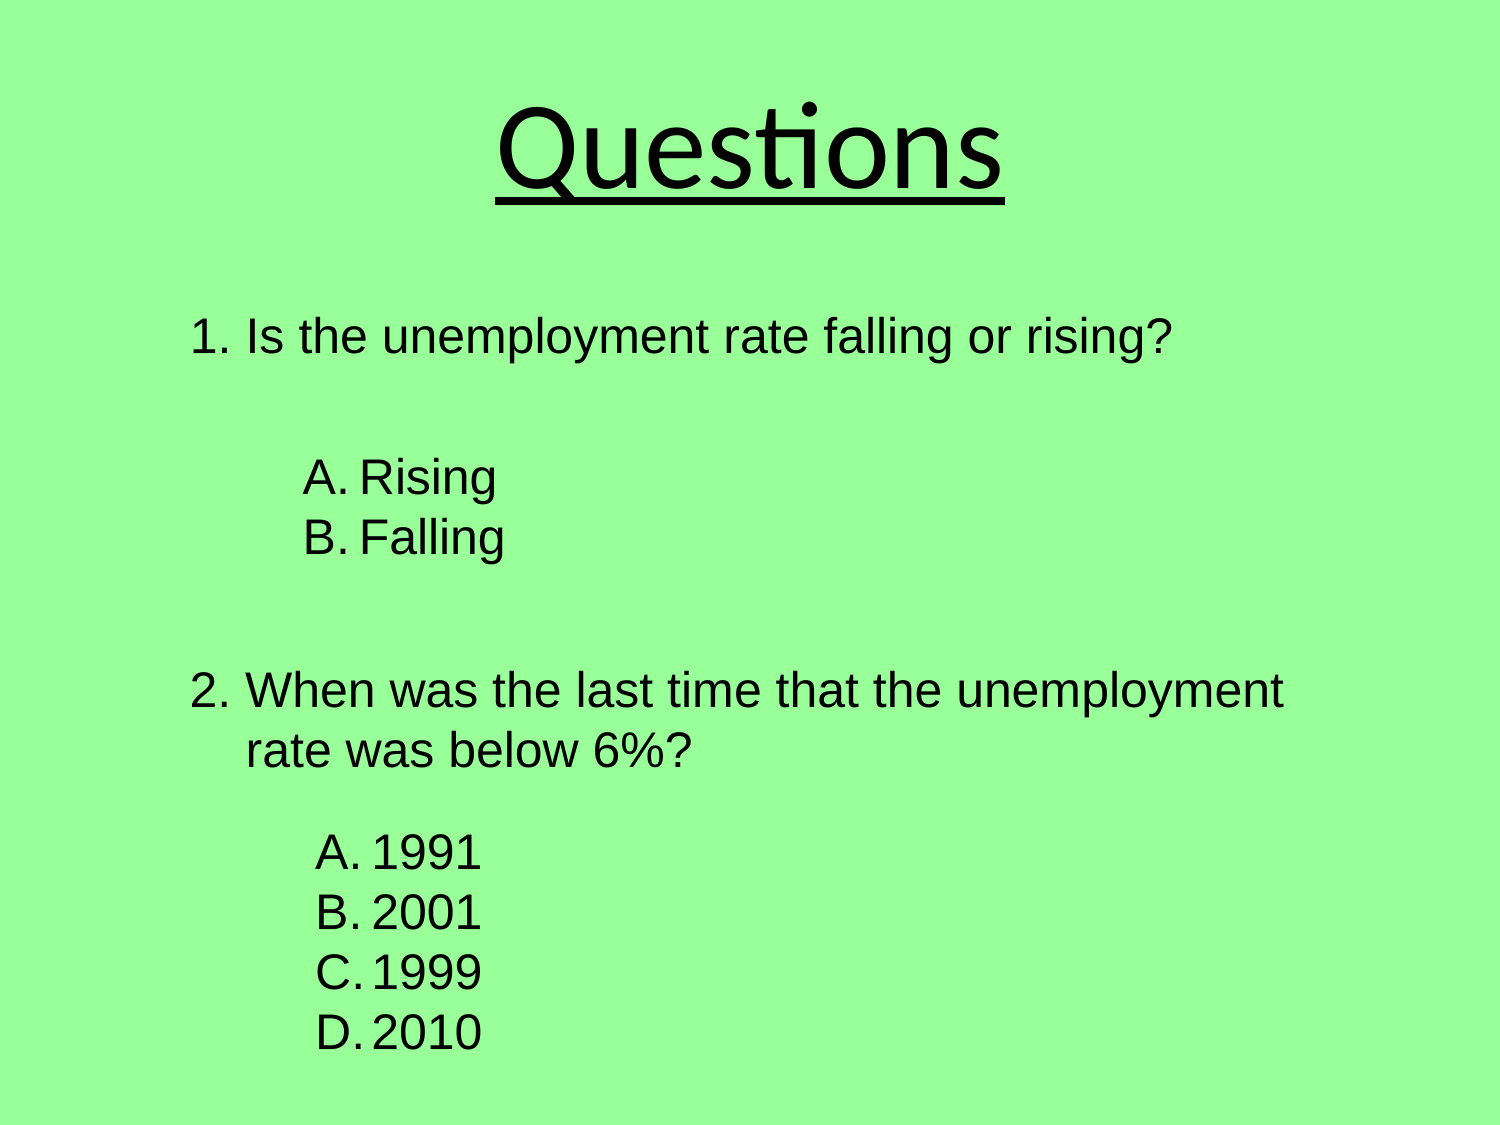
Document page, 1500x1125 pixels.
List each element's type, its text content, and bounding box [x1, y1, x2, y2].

text_box Rising Falling [288, 437, 527, 573]
text_box 1991 2001 1999 2010 [300, 812, 498, 1068]
title Questions [74, 44, 1426, 233]
text_box 1. Is the unemployment rate falling or rising? [175, 295, 1190, 371]
text_box 2. When was the last time that the unemployment rate was below 6%? [174, 649, 1314, 785]
